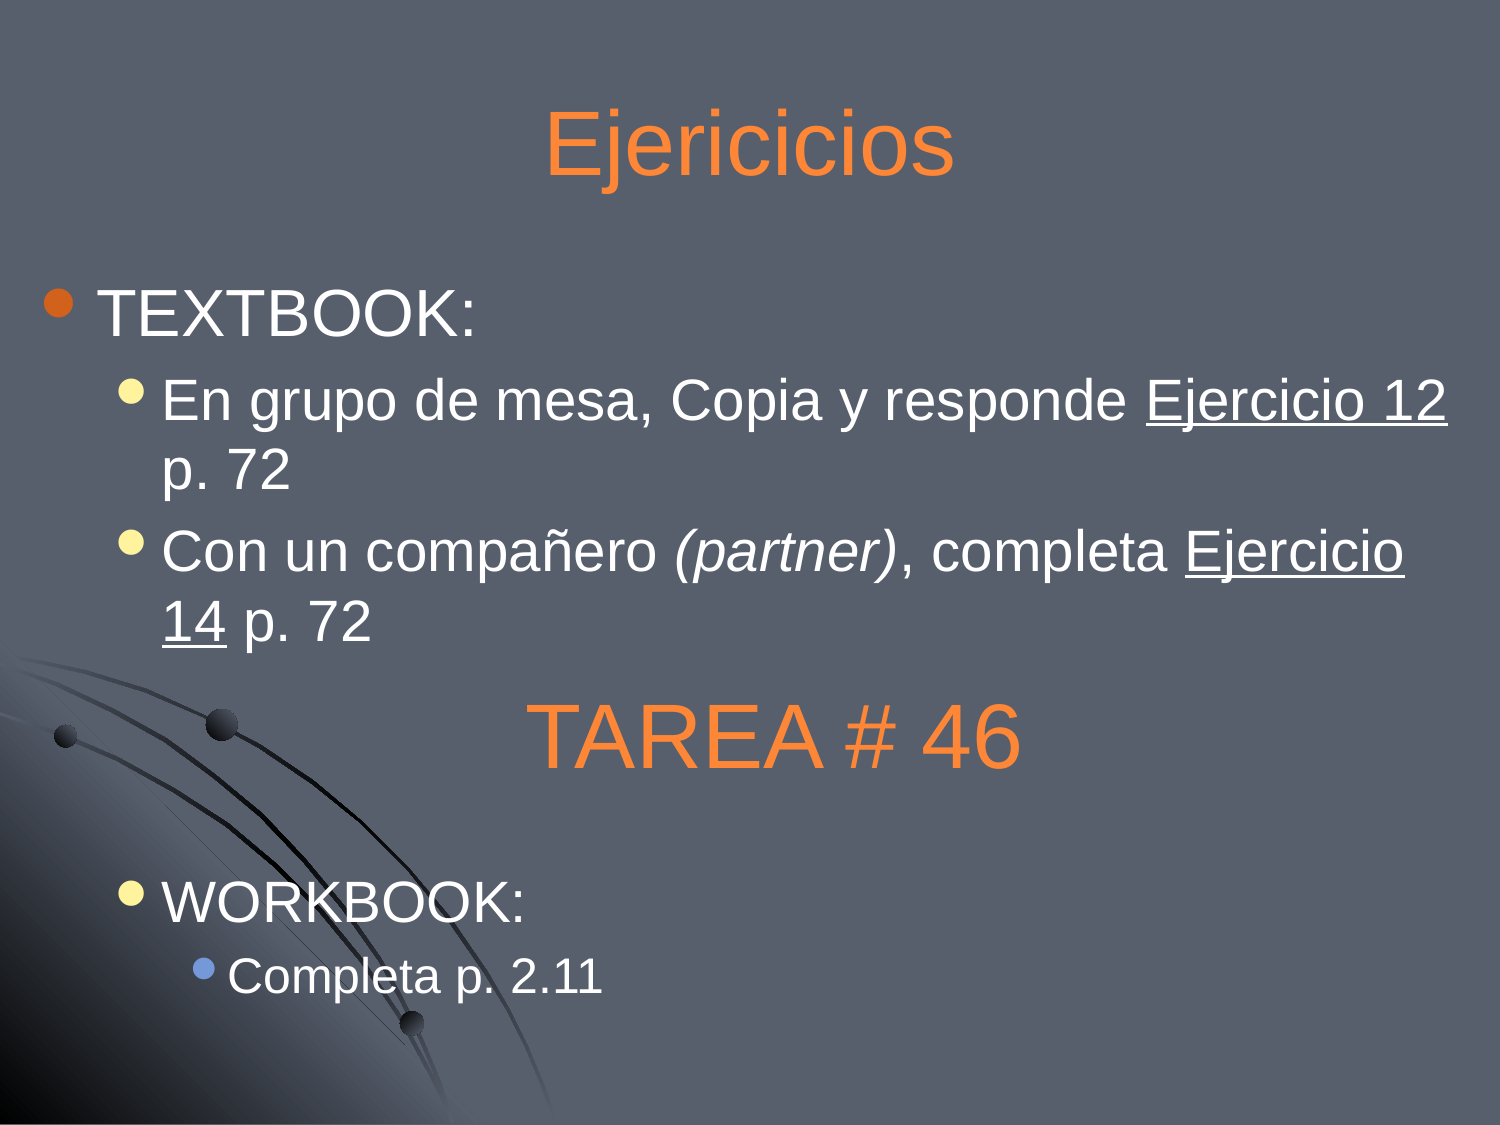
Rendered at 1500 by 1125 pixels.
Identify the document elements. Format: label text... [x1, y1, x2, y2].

text_box TAREA # 46 [99, 637, 1450, 825]
list TEXTBOOK: En grupo de mesa, Copia y responde Ejercicio 12 p. 72 Con un compañero (partner), completa Ejercicio 14 p. 72 WORKBOOK: Completa p. 2.11 [24, 262, 1475, 1006]
title Ejericicios [75, 45, 1425, 233]
